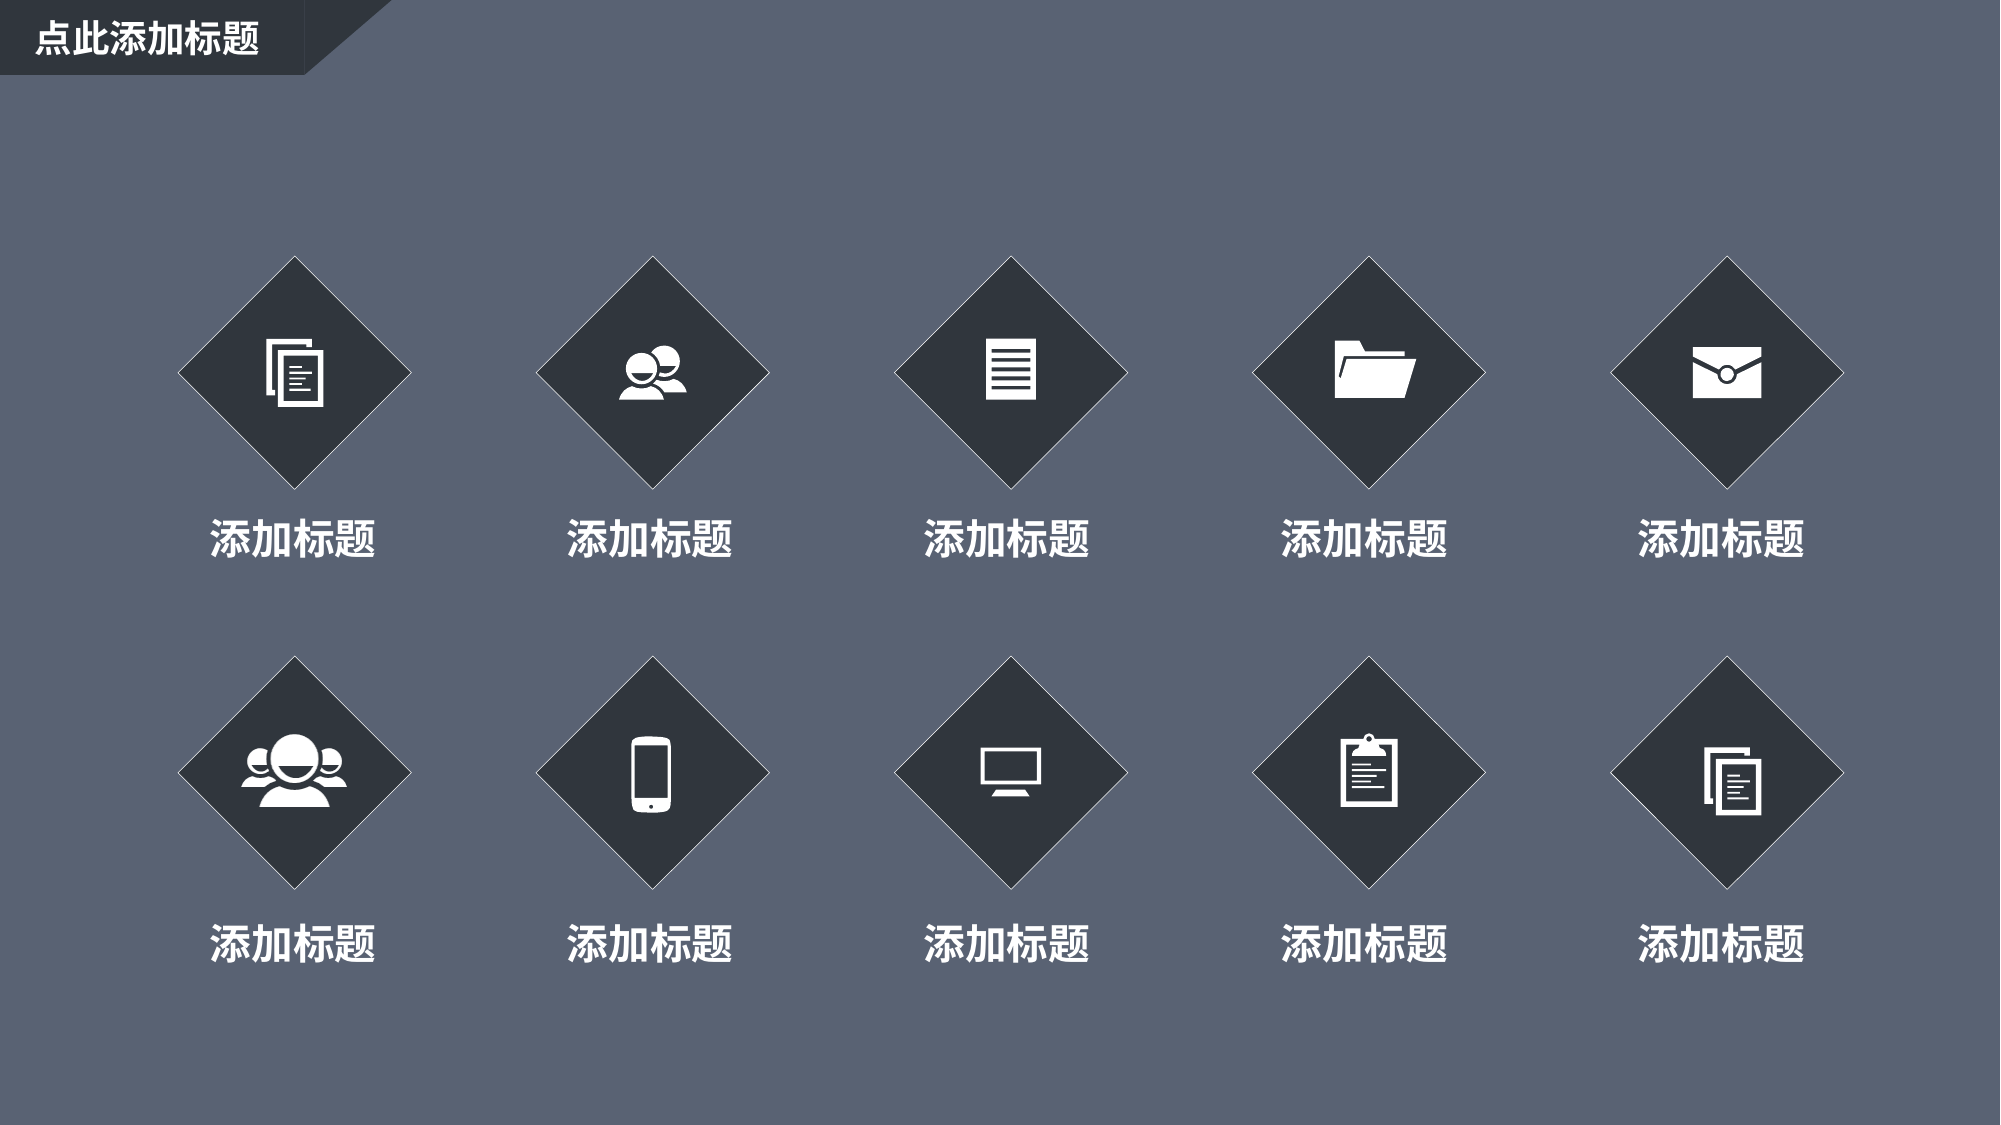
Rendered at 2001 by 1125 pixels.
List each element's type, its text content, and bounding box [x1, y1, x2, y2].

text_box [177, 655, 412, 890]
text_box [651, 345, 680, 377]
text_box [536, 255, 770, 490]
text_box [619, 386, 664, 400]
text_box [653, 378, 687, 393]
text_box [177, 255, 412, 490]
picture [241, 733, 348, 808]
text_box [1334, 340, 1417, 398]
text_box 添加标题 [194, 505, 416, 571]
text_box [631, 736, 671, 813]
text_box 添加标题 [1623, 910, 1844, 976]
text_box [1252, 255, 1486, 490]
text_box [266, 338, 312, 396]
text_box 添加标题 [1623, 505, 1844, 571]
text_box [1692, 347, 1762, 370]
text_box [1252, 655, 1486, 890]
text_box 添加标题 [908, 910, 1130, 976]
text_box [1704, 747, 1750, 804]
text_box [277, 350, 324, 407]
text_box [1610, 655, 1844, 890]
text_box [1610, 255, 1844, 490]
text_box [1340, 733, 1398, 807]
text_box [980, 747, 1042, 785]
text_box 添加标题 [1266, 910, 1487, 976]
text_box 添加标题 [551, 910, 773, 976]
text_box 添加标题 [551, 505, 773, 571]
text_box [0, 0, 392, 76]
text_box [625, 352, 658, 385]
text_box 添加标题 [908, 505, 1130, 571]
text_box [991, 789, 1030, 797]
text_box [1715, 758, 1762, 816]
text_box [986, 338, 1036, 400]
text_box [894, 655, 1128, 890]
text_box 添加标题 [194, 910, 416, 976]
text_box 添加标题 [1266, 505, 1487, 571]
text_box [536, 655, 770, 890]
text_box [1692, 362, 1762, 399]
text_box [894, 255, 1128, 490]
